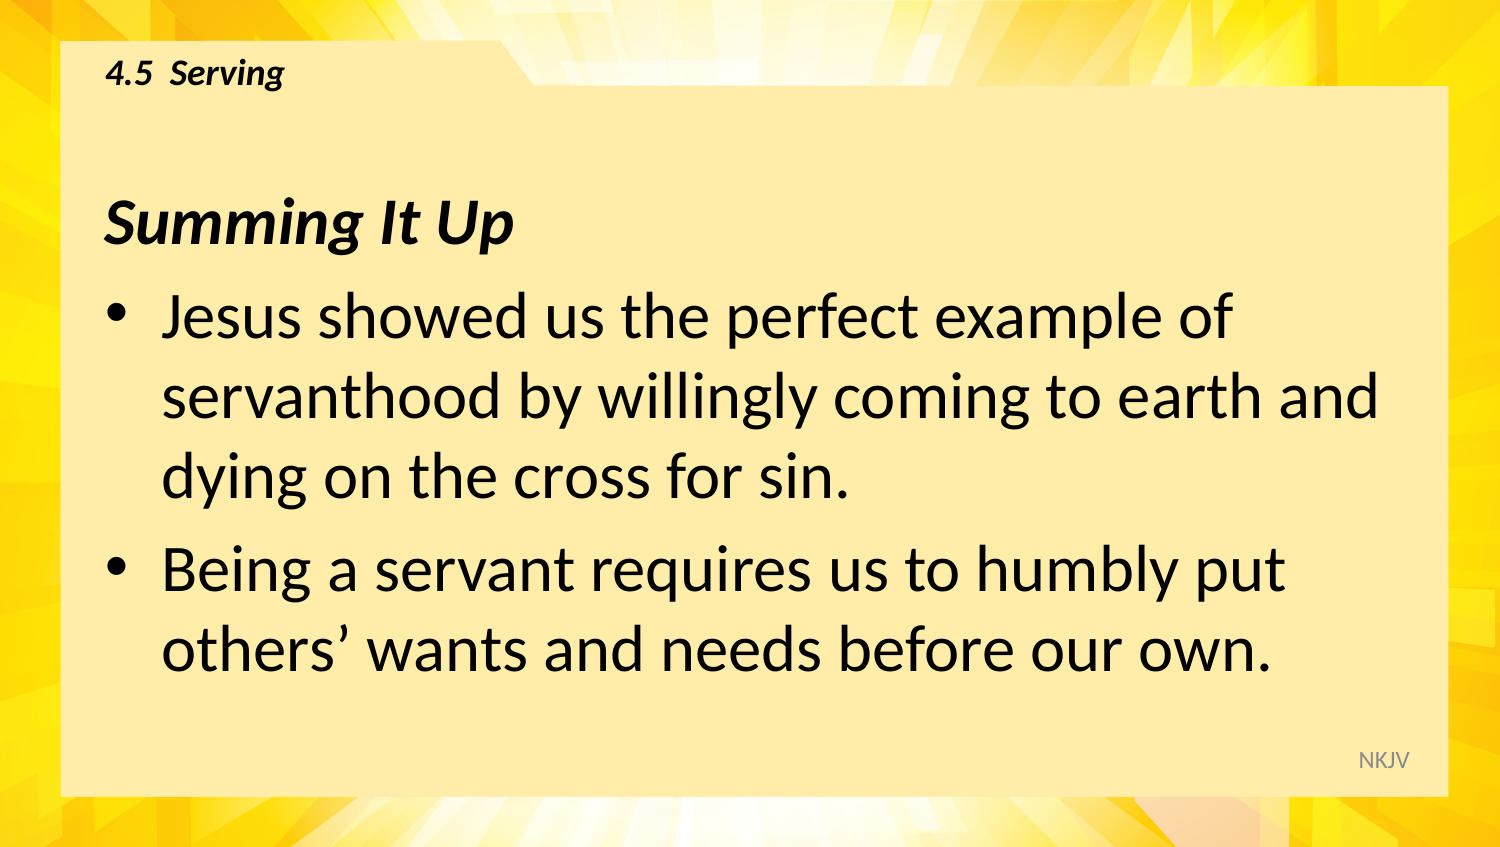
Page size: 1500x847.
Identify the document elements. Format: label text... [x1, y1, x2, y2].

title 4.5 Serving [89, 33, 1420, 108]
footer NKJV [950, 736, 1425, 782]
list Summing It Up Jesus showed us the perfect example of servanthood by willingly coming to earth and dying on the cross for sin. Being a servant requires us to humbly put others’ wants and needs before our own. [89, 141, 1403, 722]
picture [0, 0, 1500, 847]
